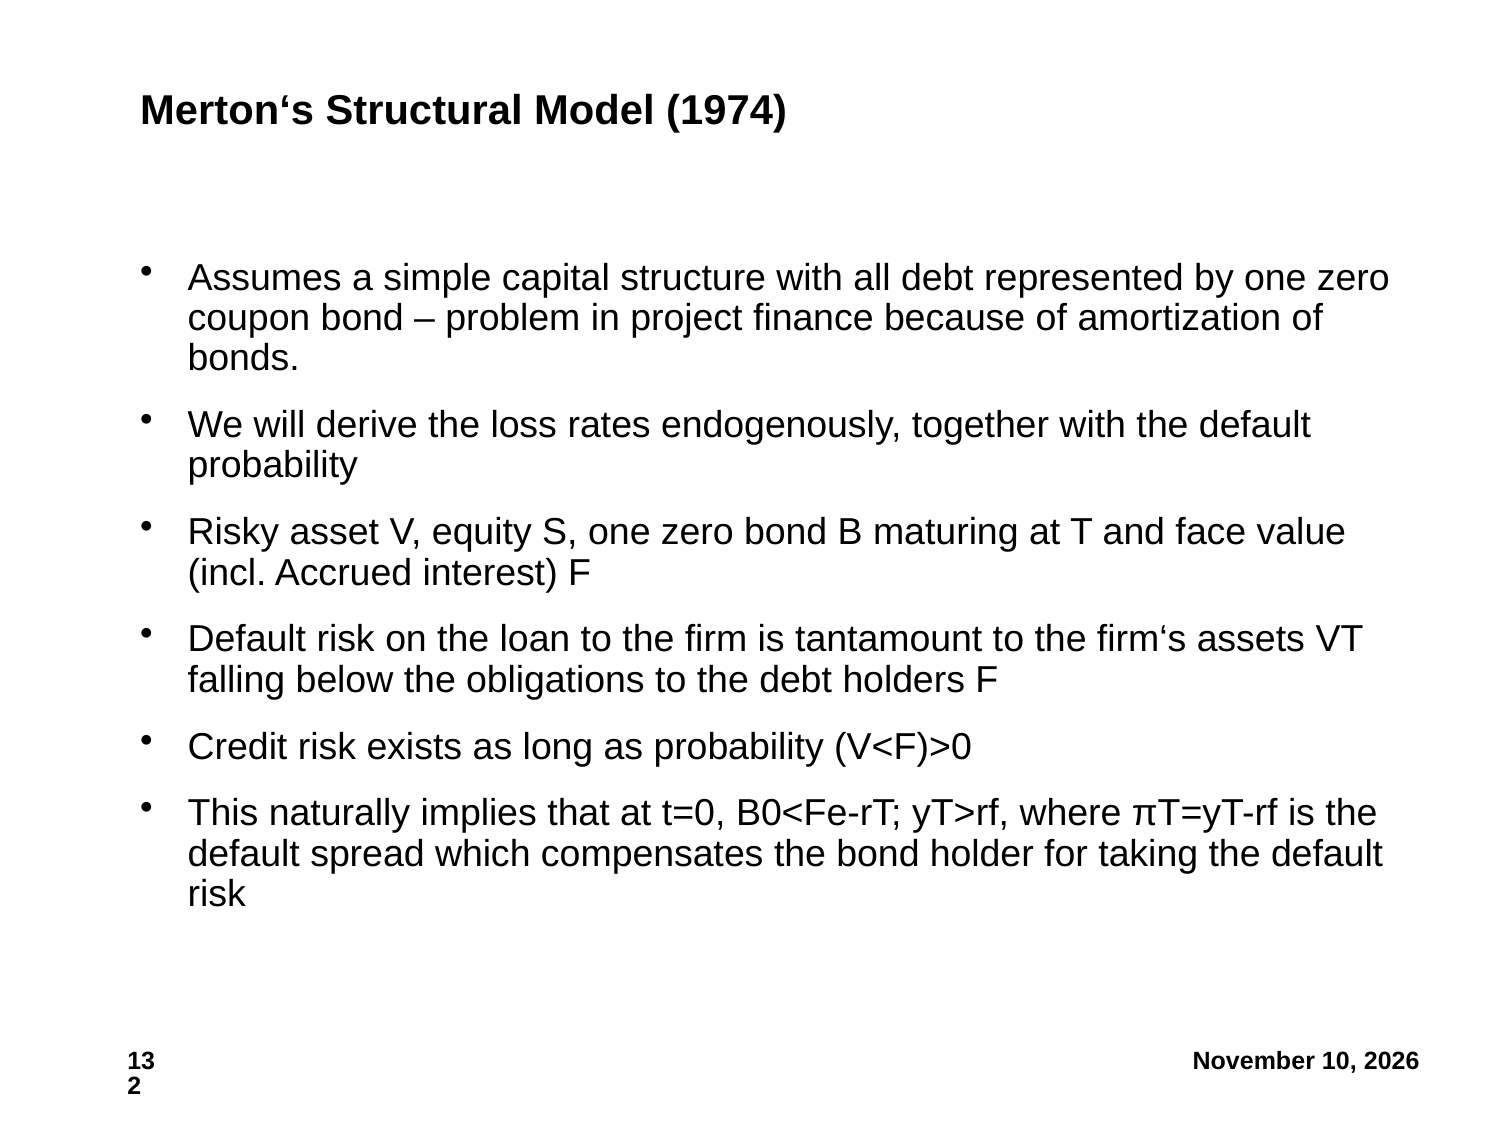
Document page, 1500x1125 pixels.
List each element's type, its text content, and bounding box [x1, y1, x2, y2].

list Assumes a simple capital structure with all debt represented by one zero coupon bond – problem in project finance because of amortization of bonds. We will derive the loss rates endogenously, together with the default probability Risky asset V, equity S, one zero bond B maturing at T and face value (incl. Accrued interest) F Default risk on the loan to the firm is tantamount to the firm‘s assets VT falling below the obligations to the debt holders F Credit risk exists as long as probability (V<F)>0 This naturally implies that at t=0, B0<Fe-rT; yT>rf, where πT=yT-rf is the default spread which compensates the bond holder for taking the default risk [124, 249, 1413, 1001]
title Merton‘s Structural Model (1974) [124, 74, 1376, 226]
